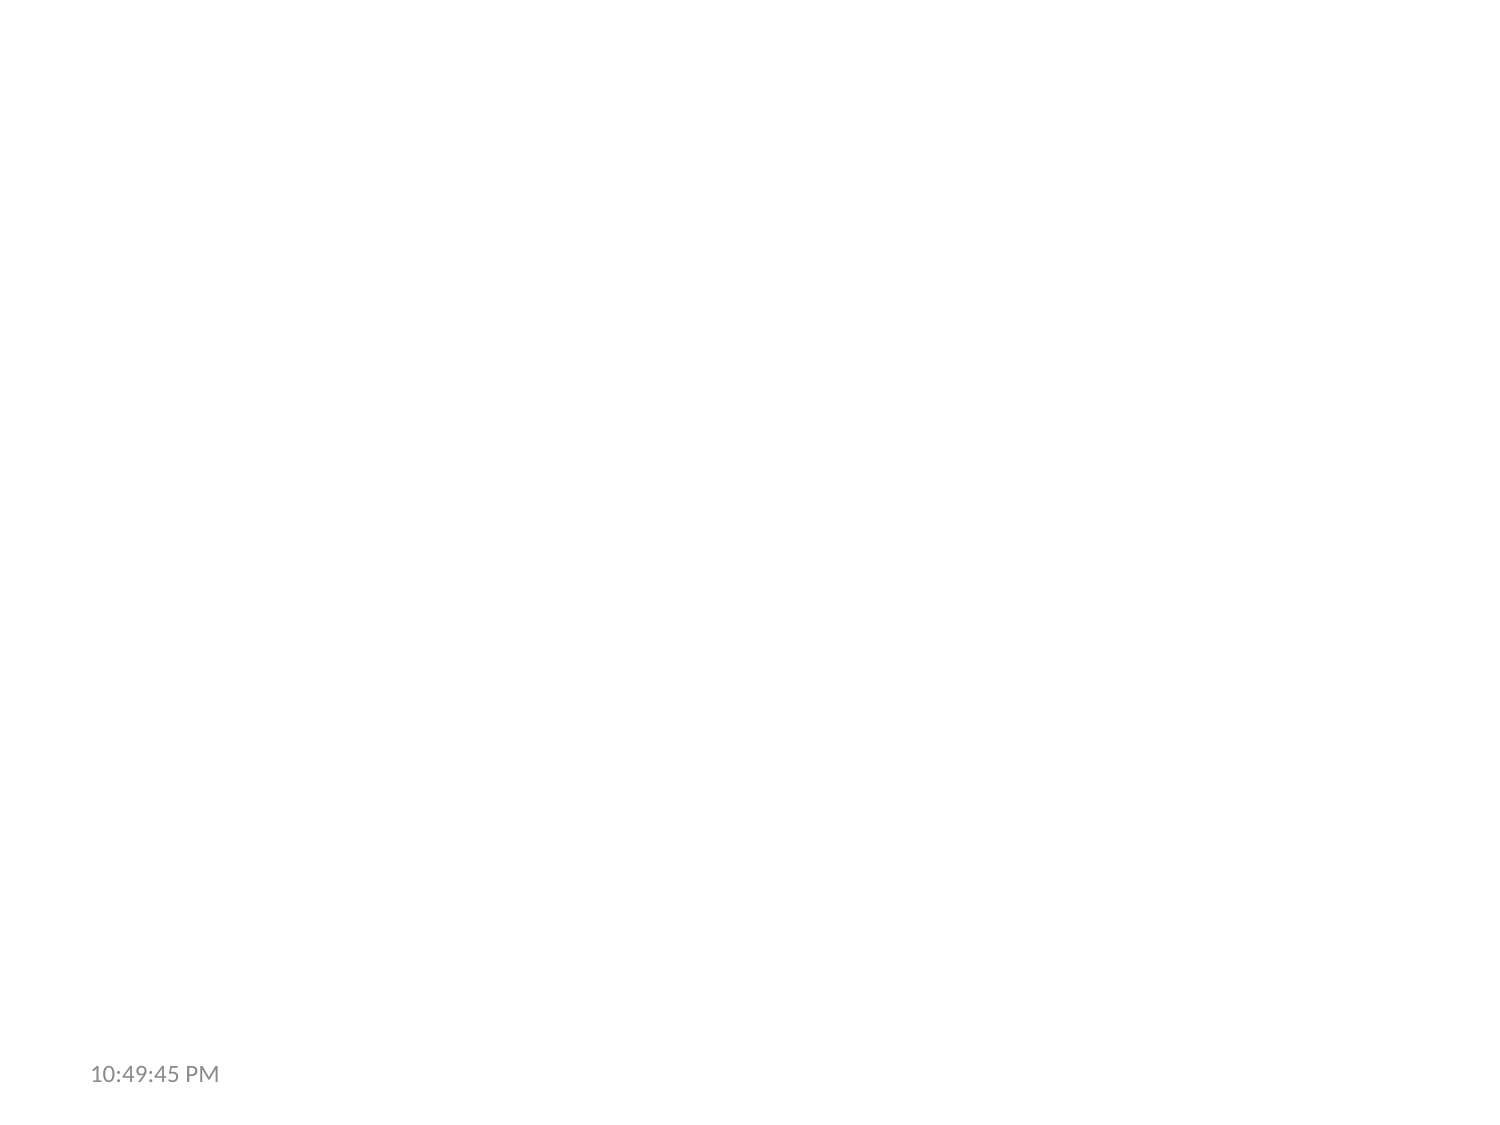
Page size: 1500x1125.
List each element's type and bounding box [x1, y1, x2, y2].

slide_number [75, 1042, 425, 1103]
